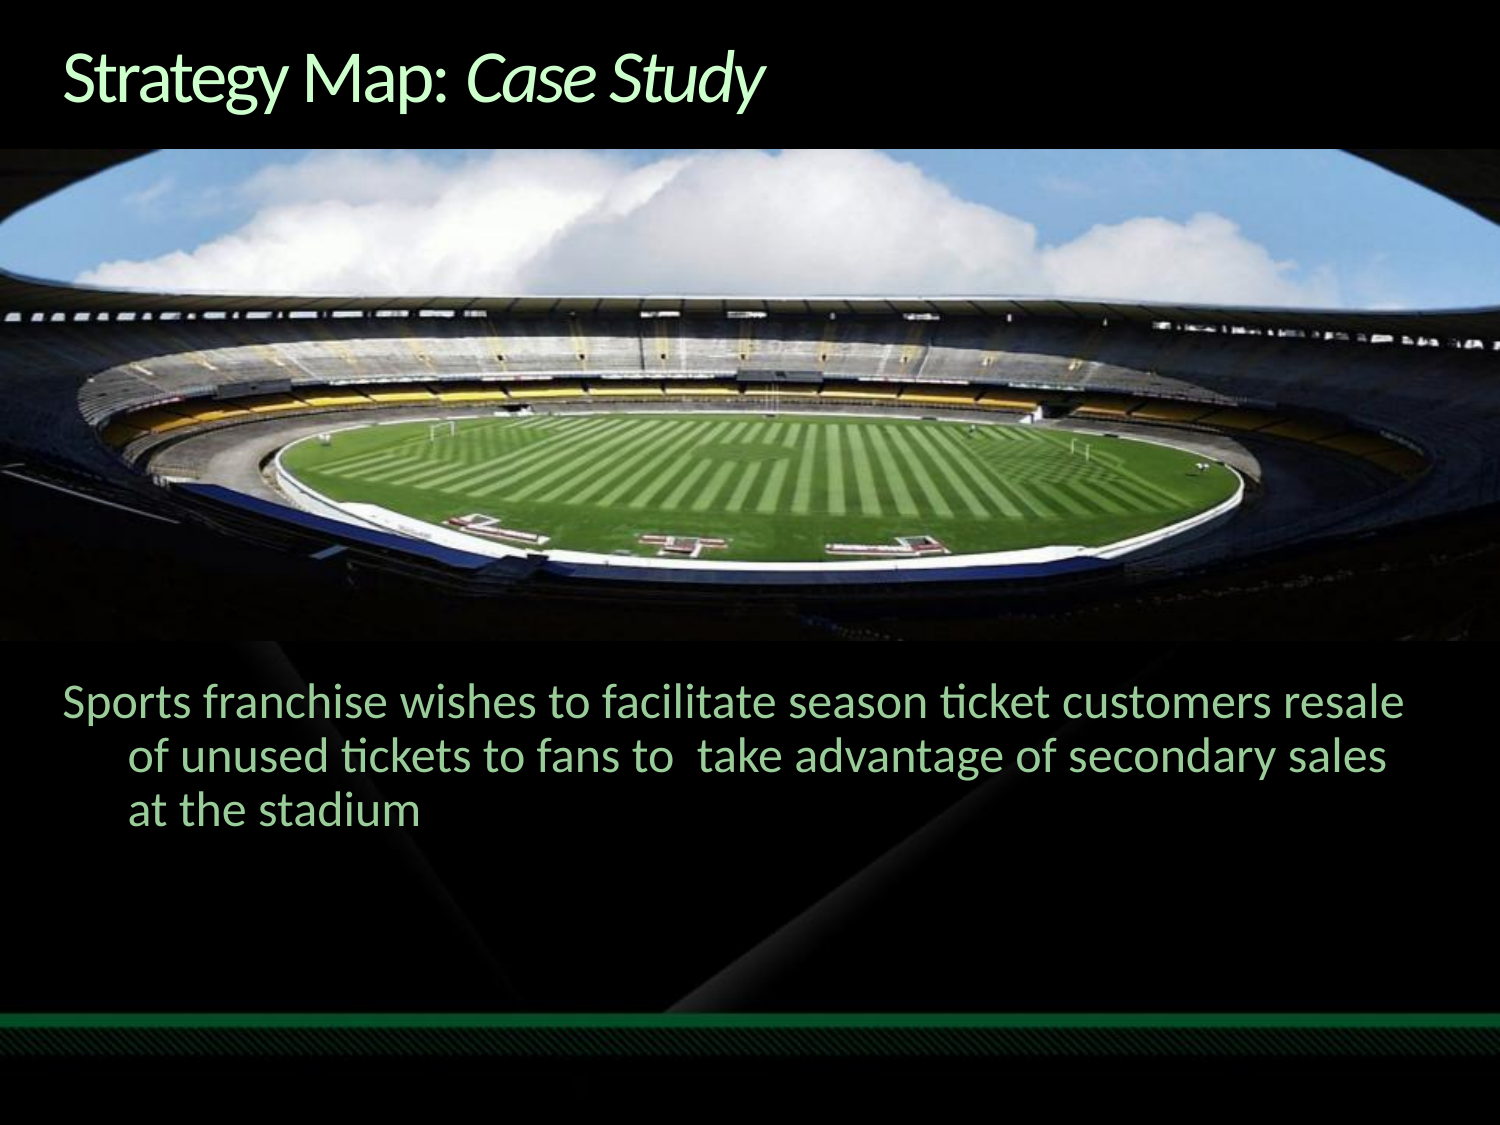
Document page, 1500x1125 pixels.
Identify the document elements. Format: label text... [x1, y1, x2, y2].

list Sports franchise wishes to facilitate season ticket customers resale of unused tickets to fans to take advantage of secondary sales at the stadium [62, 675, 1438, 980]
picture [0, 0, 1500, 1125]
title Strategy Map: Case Study [62, 37, 1438, 147]
